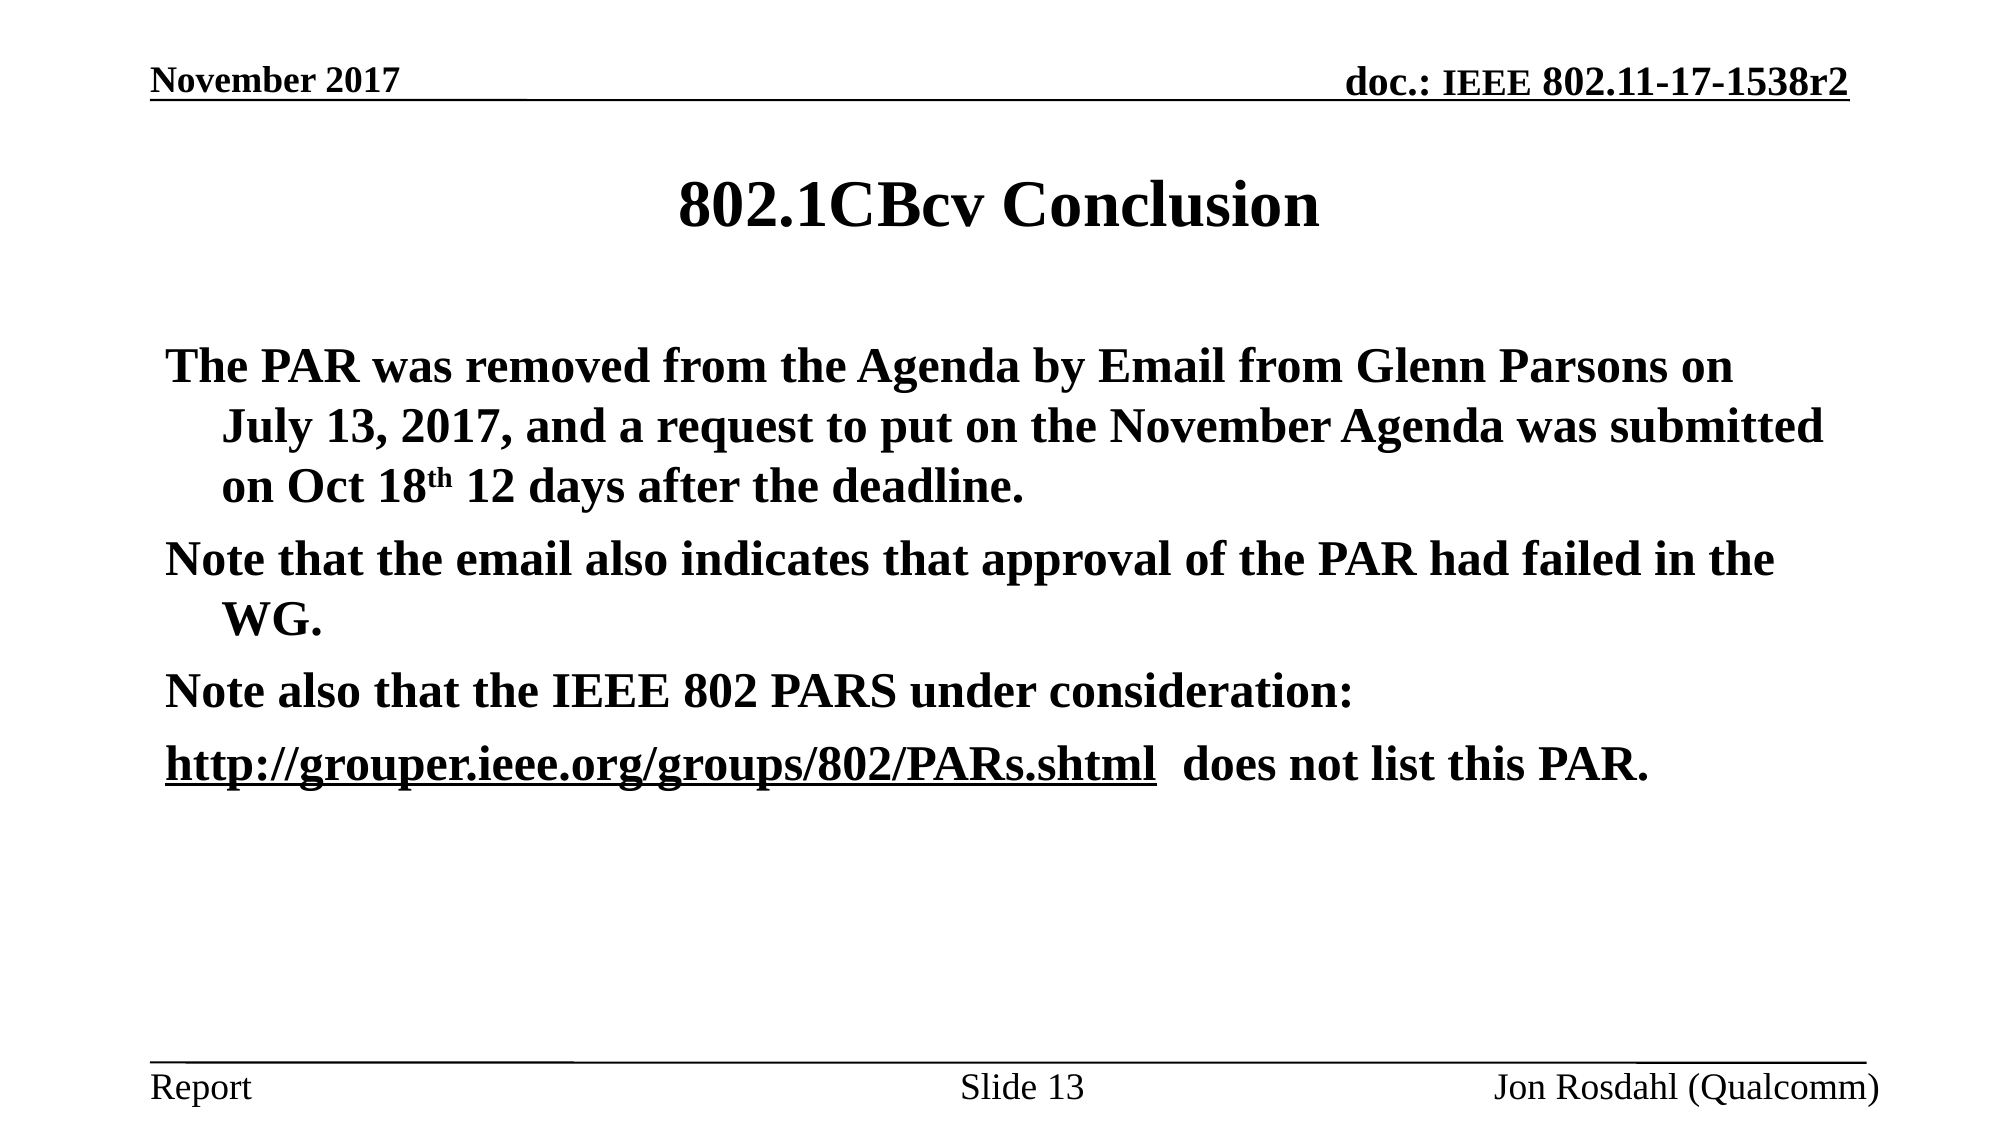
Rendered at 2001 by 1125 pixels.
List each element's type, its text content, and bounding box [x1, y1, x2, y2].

list The PAR was removed from the Agenda by Email from Glenn Parsons on July 13, 2017, and a request to put on the November Agenda was submitted on Oct 18th 12 days after the deadline. Note that the email also indicates that approval of the PAR had failed in the WG. Note also that the IEEE 802 PARS under consideration: http://grouper.ieee.org/groups/802/PARs.shtml does not list this PAR. [149, 324, 1850, 1000]
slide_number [149, 49, 431, 100]
title 802.1CBcv Conclusion [149, 112, 1850, 288]
slide_number Slide 13 [950, 1061, 1095, 1125]
footer Jon Rosdahl (Qualcomm) [1436, 1061, 1881, 1108]
